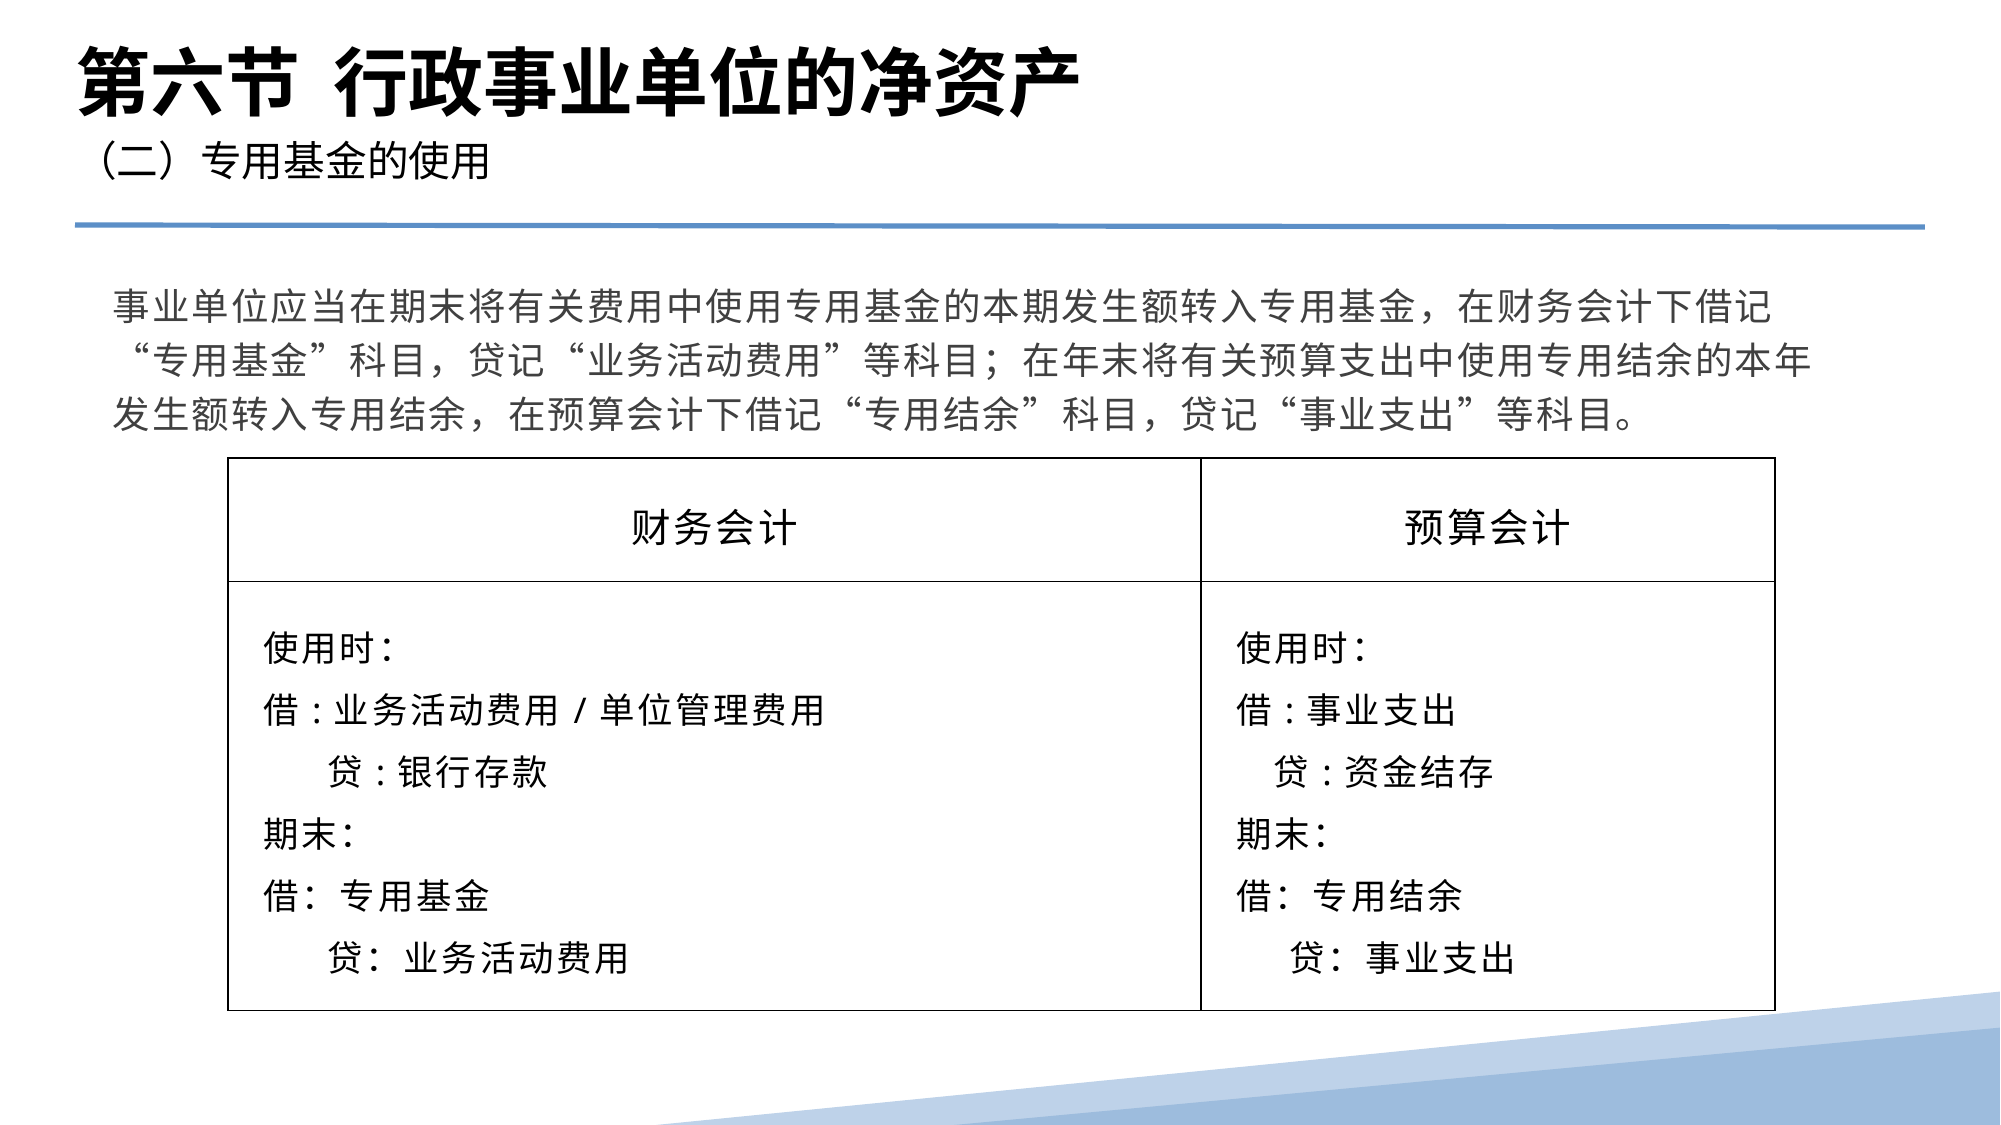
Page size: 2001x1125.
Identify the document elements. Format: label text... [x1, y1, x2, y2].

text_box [656, 991, 2000, 1125]
table_header 预算会计 [1202, 459, 1774, 581]
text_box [74, 224, 1925, 228]
text_box 事业单位应当在期末将有关费用中使用专用基金的本期发生额转入专用基金，在财务会计下借记“专用基金”科目，贷记“业务活动费用”等科目；在年末将有关预算支出中使用专用结余的本年发生额转入专用结余，在预算会计下借记“专用结余”科目，贷记“事业支出”等科目。 [102, 228, 1845, 484]
table_cell 使用时： 借:事业支出 贷:资金结存 期末： 借：专用结余 贷：事业支出 [1202, 582, 1774, 991]
table_cell 使用时： 借:业务活动费用/单位管理费用 贷:银行存款 期末： 借：专用基金 贷：业务活动费用 [229, 582, 1200, 1010]
table_header 财务会计 [229, 459, 1200, 581]
text_box （二）专用基金的使用 [75, 124, 1925, 200]
text_box 第六节 行政事业单位的净资产 [75, 24, 1925, 124]
